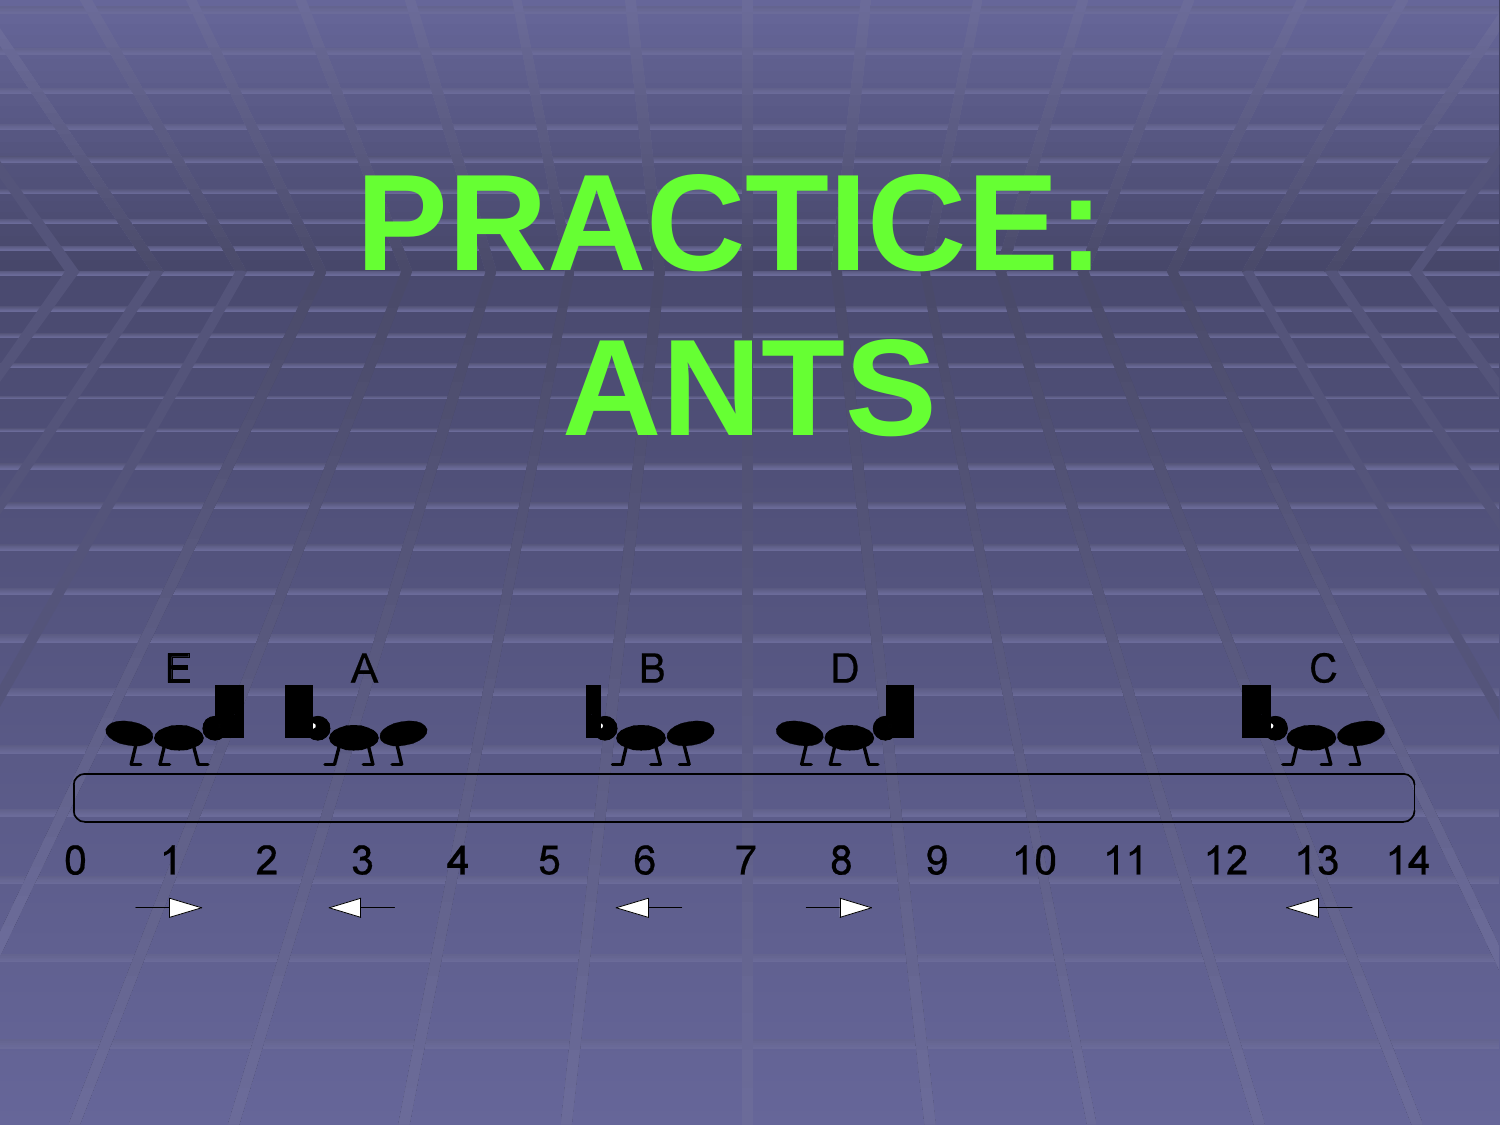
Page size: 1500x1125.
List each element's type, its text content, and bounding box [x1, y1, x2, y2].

picture [62, 649, 1438, 919]
title PRACTICE: ANTS [112, 124, 1388, 526]
